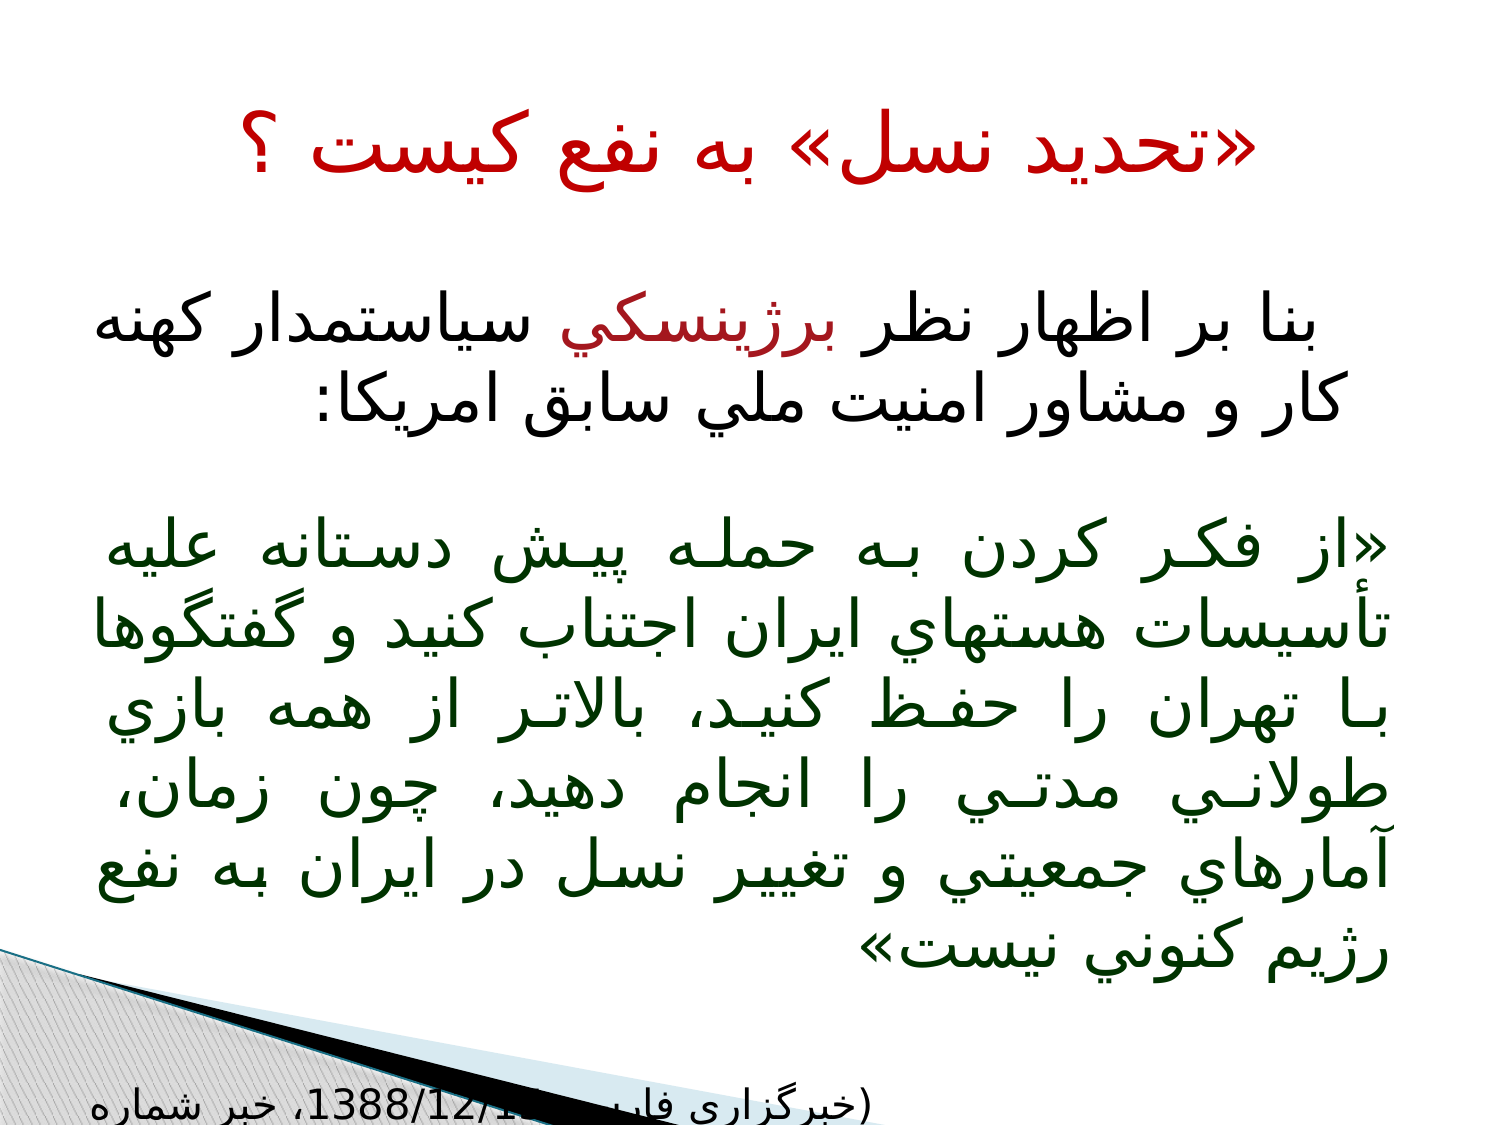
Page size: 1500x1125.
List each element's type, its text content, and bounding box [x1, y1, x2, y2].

list بنا بر اظهار نظر برژينسکي سياستمدار کهنه کار و مشاور امنيت ملي سابق امريکا: «از فکر کردن به حمله پيش دستانه عليه تأسيسات هسته­اي ايران اجتناب کنيد و گفتگوها با تهران را حفظ کنيد، بالاتر از همه بازي طولاني مدتي را انجام دهيد، چون زمان، آمارهاي جمعيتي و تغيير نسل در ايران به نفع رژيم کنوني نيست» (خبرگزاري فارس، 1388/12/15، خبر شماره 881250226) [75, 267, 1425, 986]
title «تحديد نسل» به نفع کيست ؟ [75, 45, 1425, 233]
